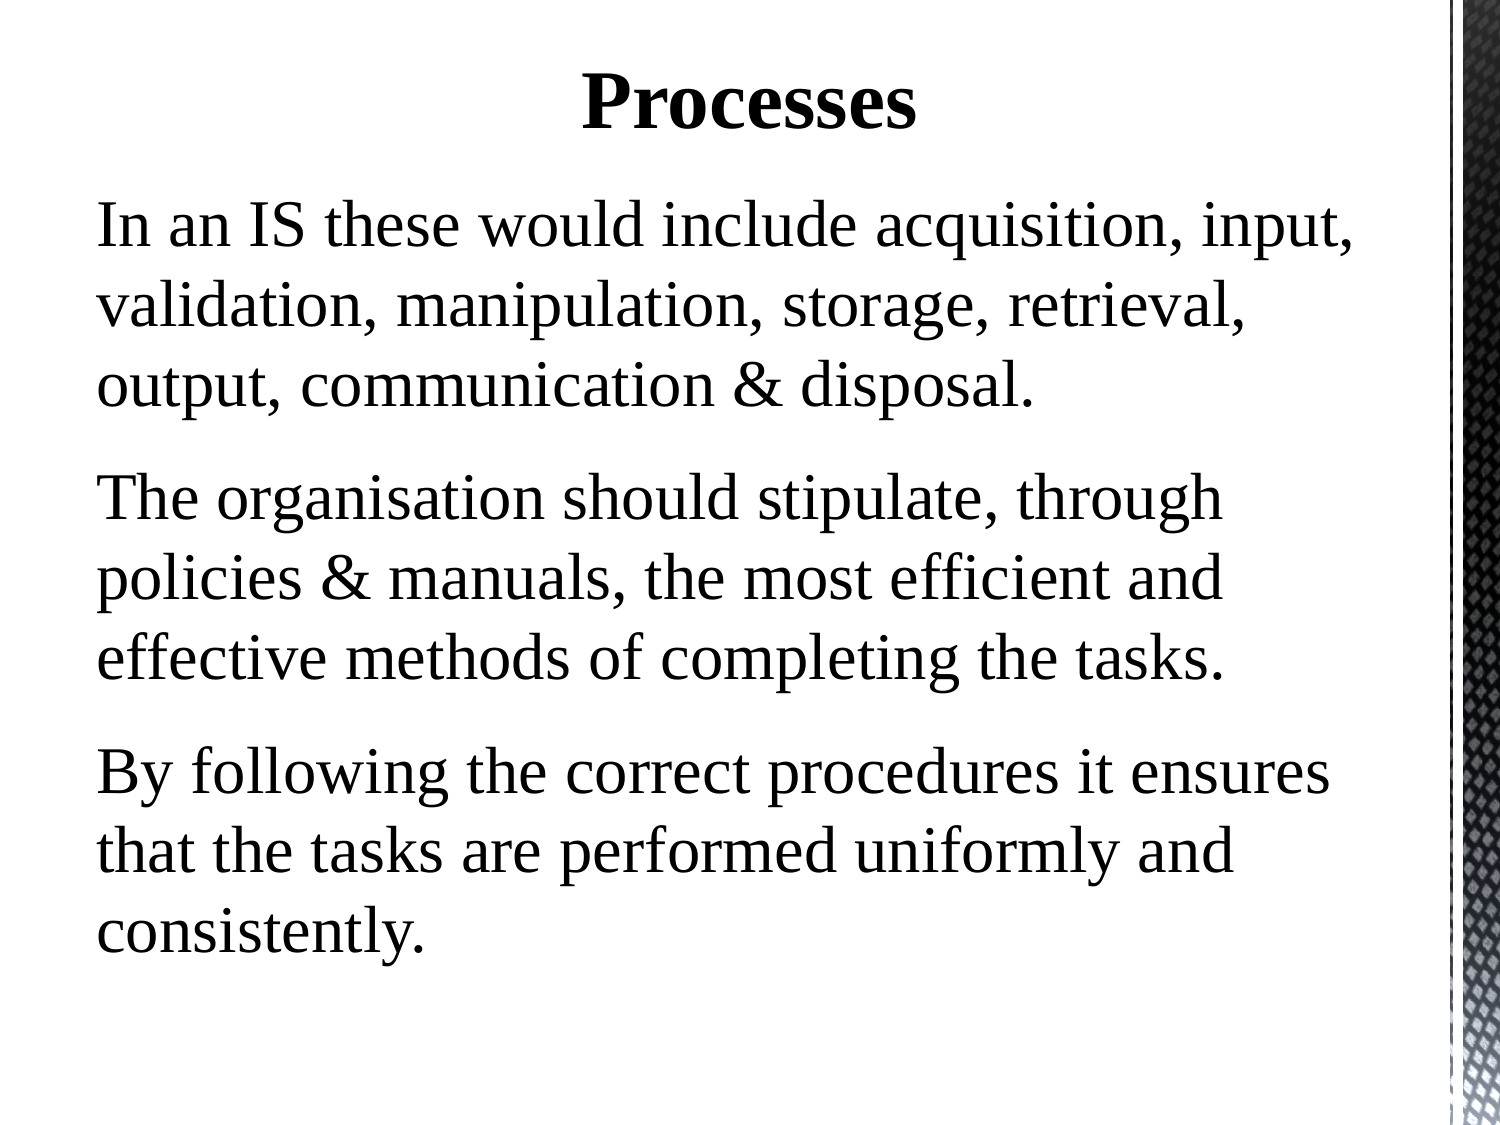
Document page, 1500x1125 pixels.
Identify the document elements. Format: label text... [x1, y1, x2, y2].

text_box In an IS these would include acquisition, input, validation, manipulation, storage, retrieval, output, communication & disposal. The organisation should stipulate, through policies & manuals, the most efficient and effective methods of completing the tasks. By following the correct procedures it ensures that the tasks are performed uniformly and consistently. [81, 172, 1419, 1087]
text_box Processes [99, 37, 1400, 153]
picture [1447, 0, 1500, 1125]
